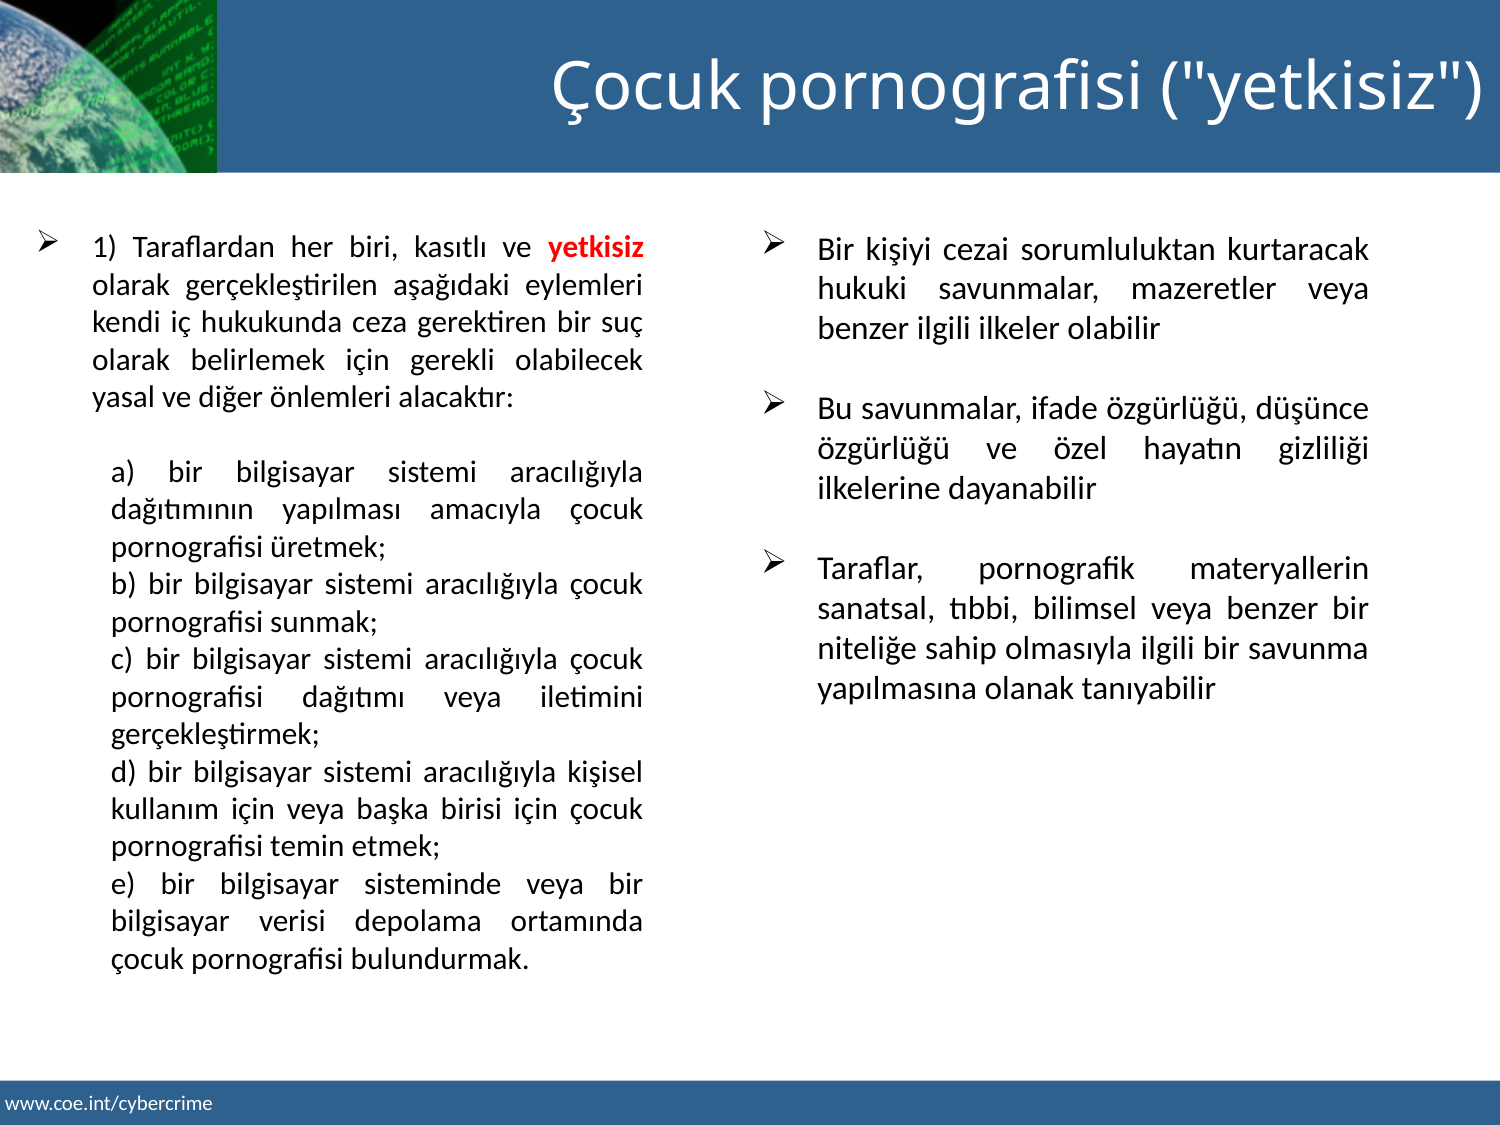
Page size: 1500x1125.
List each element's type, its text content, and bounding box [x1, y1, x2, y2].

text_box Çocuk pornografisi ("yetkisiz") [247, 35, 1500, 130]
picture [0, 0, 217, 173]
text_box 1) Taraflardan her biri, kasıtlı ve yetkisiz olarak gerçekleştirilen aşağıdaki eylemleri kendi iç hukukunda ceza gerektiren bir suç olarak belirlemek için gerekli olabilecek yasal ve diğer önlemleri alacaktır: a) bir bilgisayar sistemi aracılığıyla dağıtımının yapılması amacıyla çocuk pornografisi üretmek; b) bir bilgisayar sistemi aracılığıyla çocuk pornografisi sunmak; c) bir bilgisayar sistemi aracılığıyla çocuk pornografisi dağıtımı veya iletimini gerçekleştirmek; d) bir bilgisayar sistemi aracılığıyla kişisel kullanım için veya başka birisi için çocuk pornografisi temin etmek; e) bir bilgisayar sisteminde veya bir bilgisayar verisi depolama ortamında çocuk pornografisi bulundurmak. [21, 219, 660, 983]
text_box Bir kişiyi cezai sorumluluktan kurtaracak hukuki savunmalar, mazeretler veya benzer ilgili ilkeler olabilir Bu savunmalar, ifade özgürlüğü, düşünce özgürlüğü ve özel hayatın gizliliği ilkelerine dayanabilir Taraflar, pornografik materyallerin sanatsal, tıbbi, bilimsel veya benzer bir niteliğe sahip olmasıyla ilgili bir savunma yapılmasına olanak tanıyabilir [746, 219, 1385, 714]
